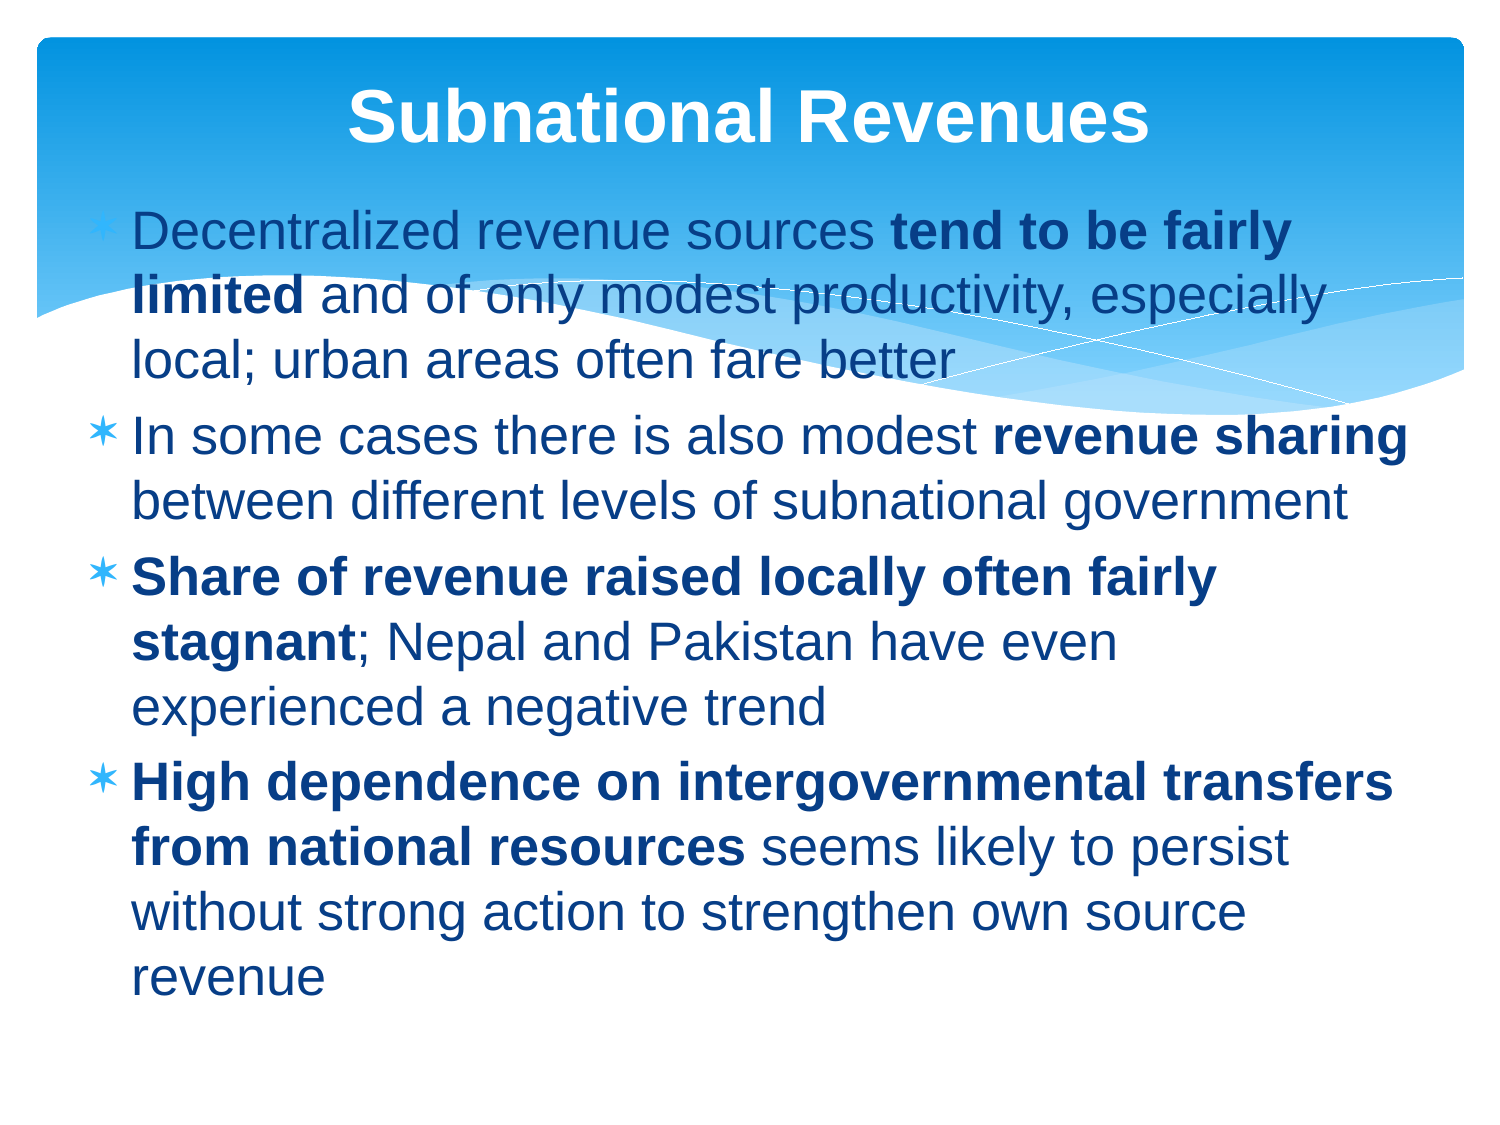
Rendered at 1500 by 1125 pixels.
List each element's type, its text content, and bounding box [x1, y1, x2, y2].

list Decentralized revenue sources tend to be fairly limited and of only modest productivity, especially local; urban areas often fare better In some cases there is also modest revenue sharing between different levels of subnational government Share of revenue raised locally often fairly stagnant; Nepal and Pakistan have even experienced a negative trend High dependence on intergovernmental transfers from national resources seems likely to persist without strong action to strengthen own source revenue [75, 187, 1425, 1075]
title Subnational Revenues [112, 37, 1388, 188]
